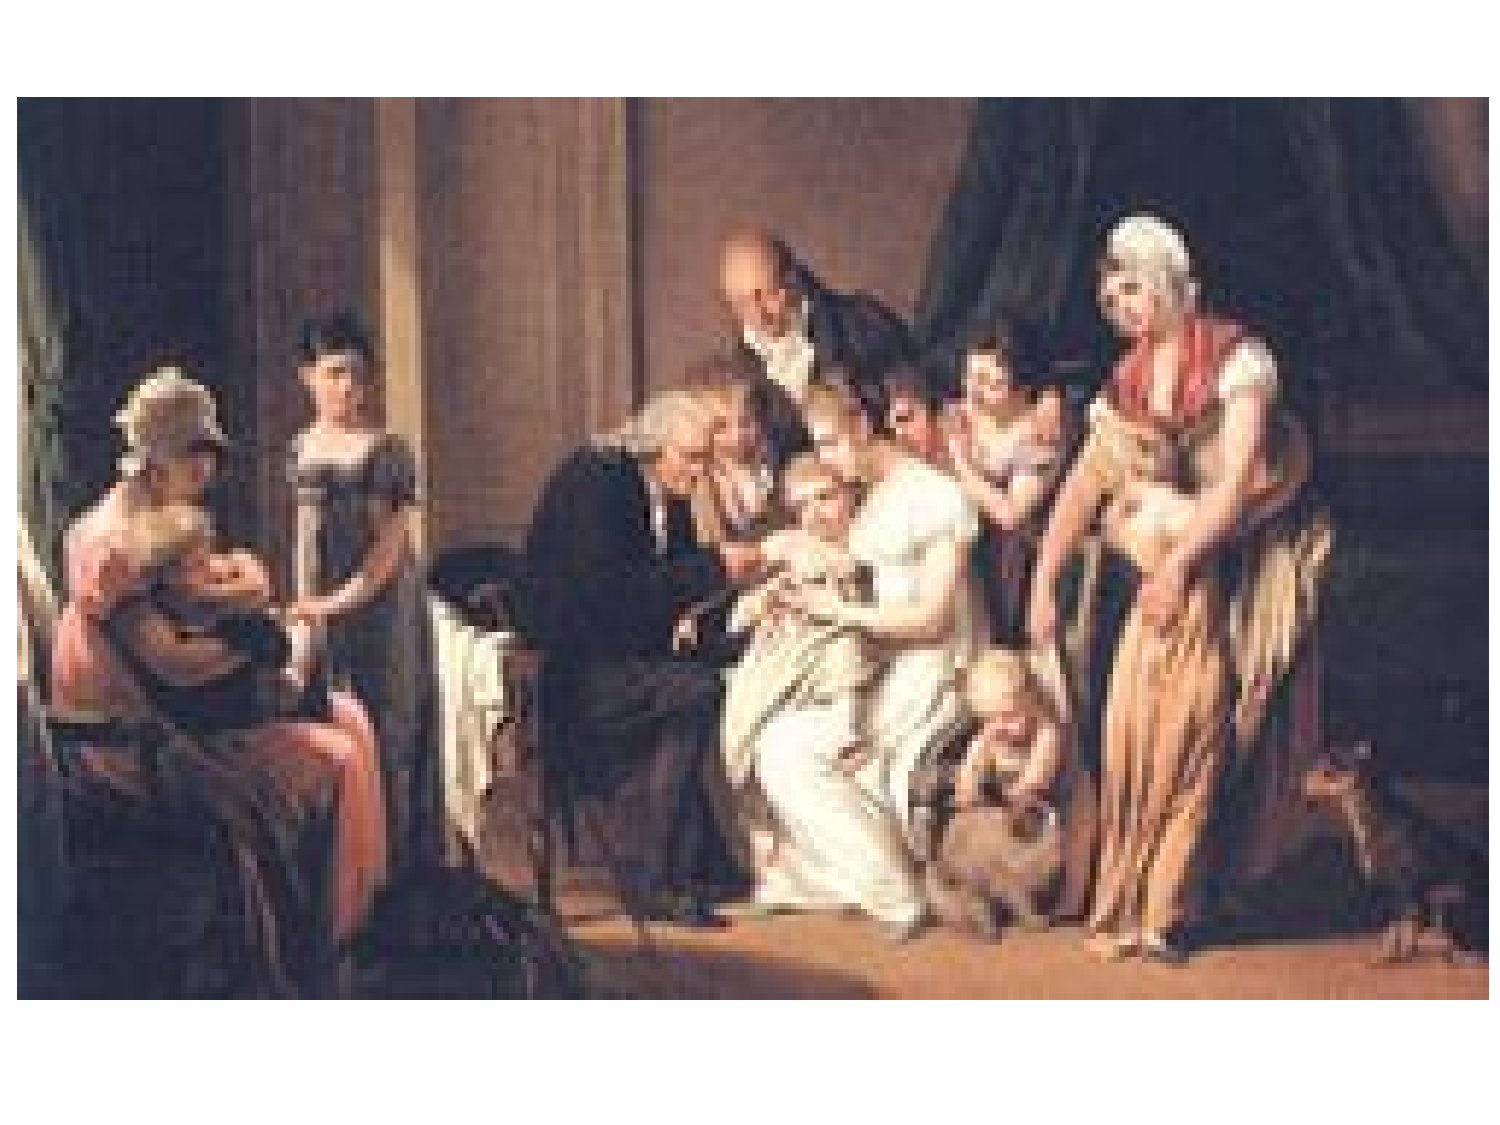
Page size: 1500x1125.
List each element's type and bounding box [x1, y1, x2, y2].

picture [17, 97, 1489, 1000]
